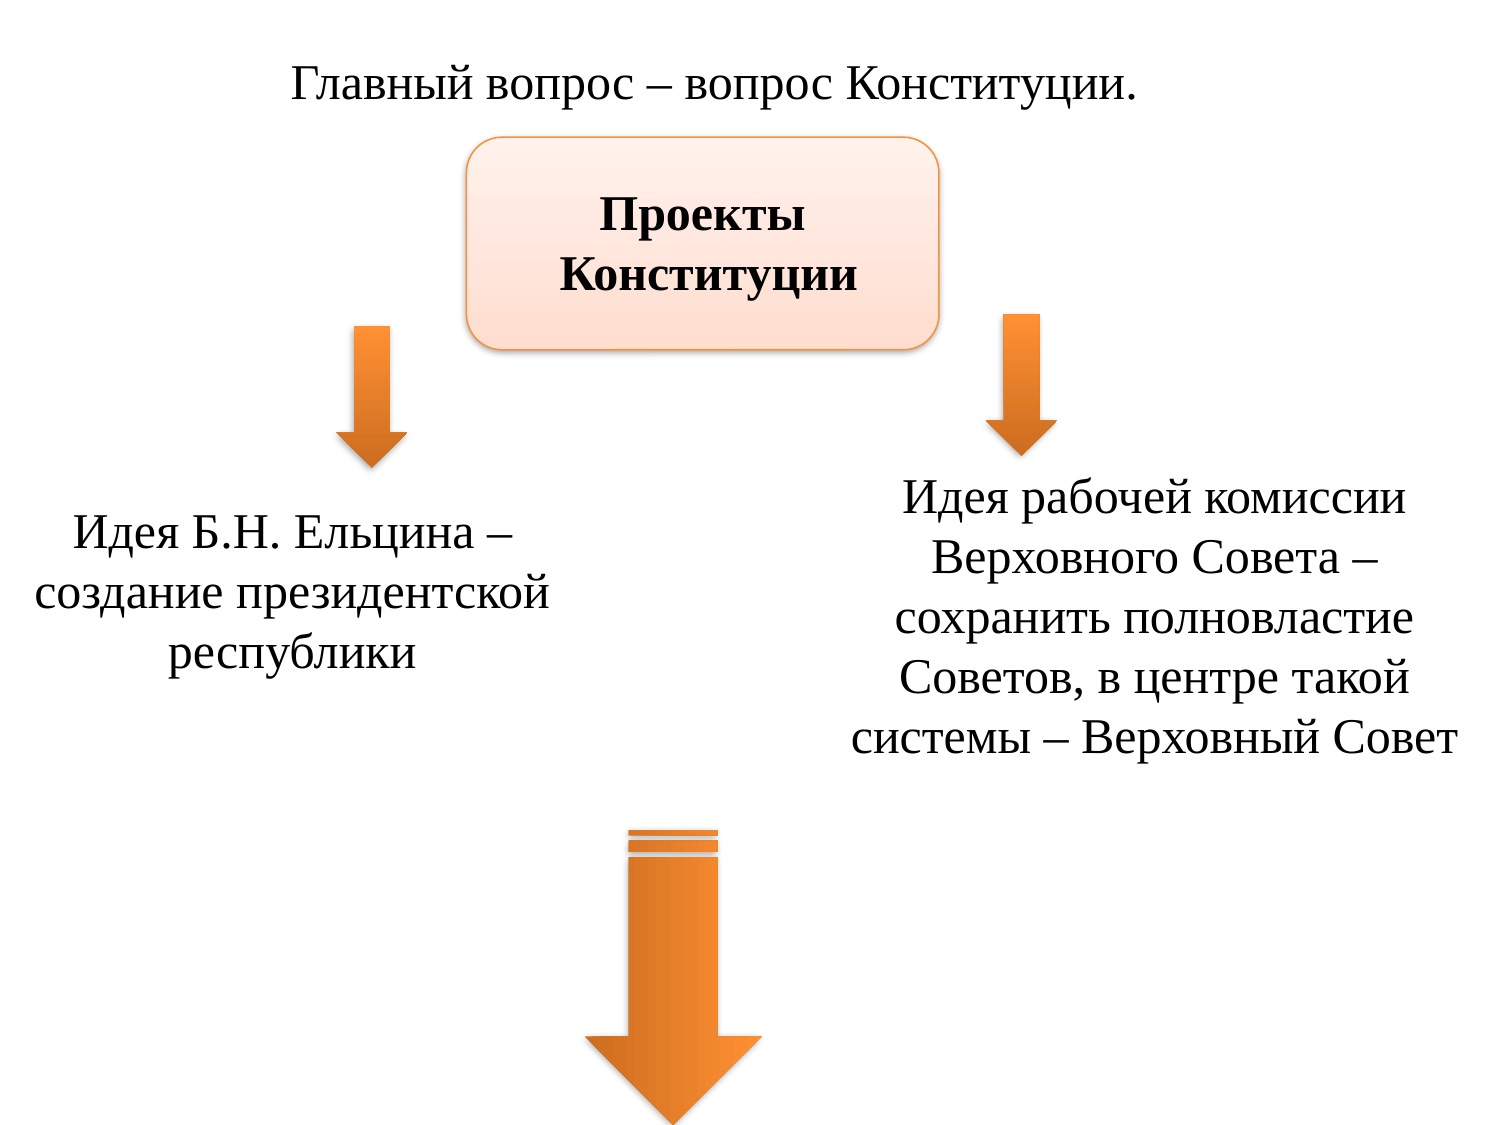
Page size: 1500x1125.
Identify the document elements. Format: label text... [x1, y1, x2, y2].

text_box Проекты Конституции [383, 172, 1034, 308]
text_box [584, 857, 762, 1125]
text_box [336, 326, 408, 468]
text_box Идея рабочей комиссии Верховного Совета – сохранить полновластие Советов, в центре такой системы – Верховный Совет [808, 456, 1500, 771]
text_box [465, 136, 940, 172]
text_box Идея Б.Н. Ельцина – создание президентской республики [0, 491, 585, 687]
text_box Главный вопрос – вопрос Конституции. [88, 42, 1353, 118]
text_box [986, 314, 1058, 456]
text_box [465, 308, 940, 351]
text_box [628, 840, 718, 852]
text_box [628, 829, 718, 836]
